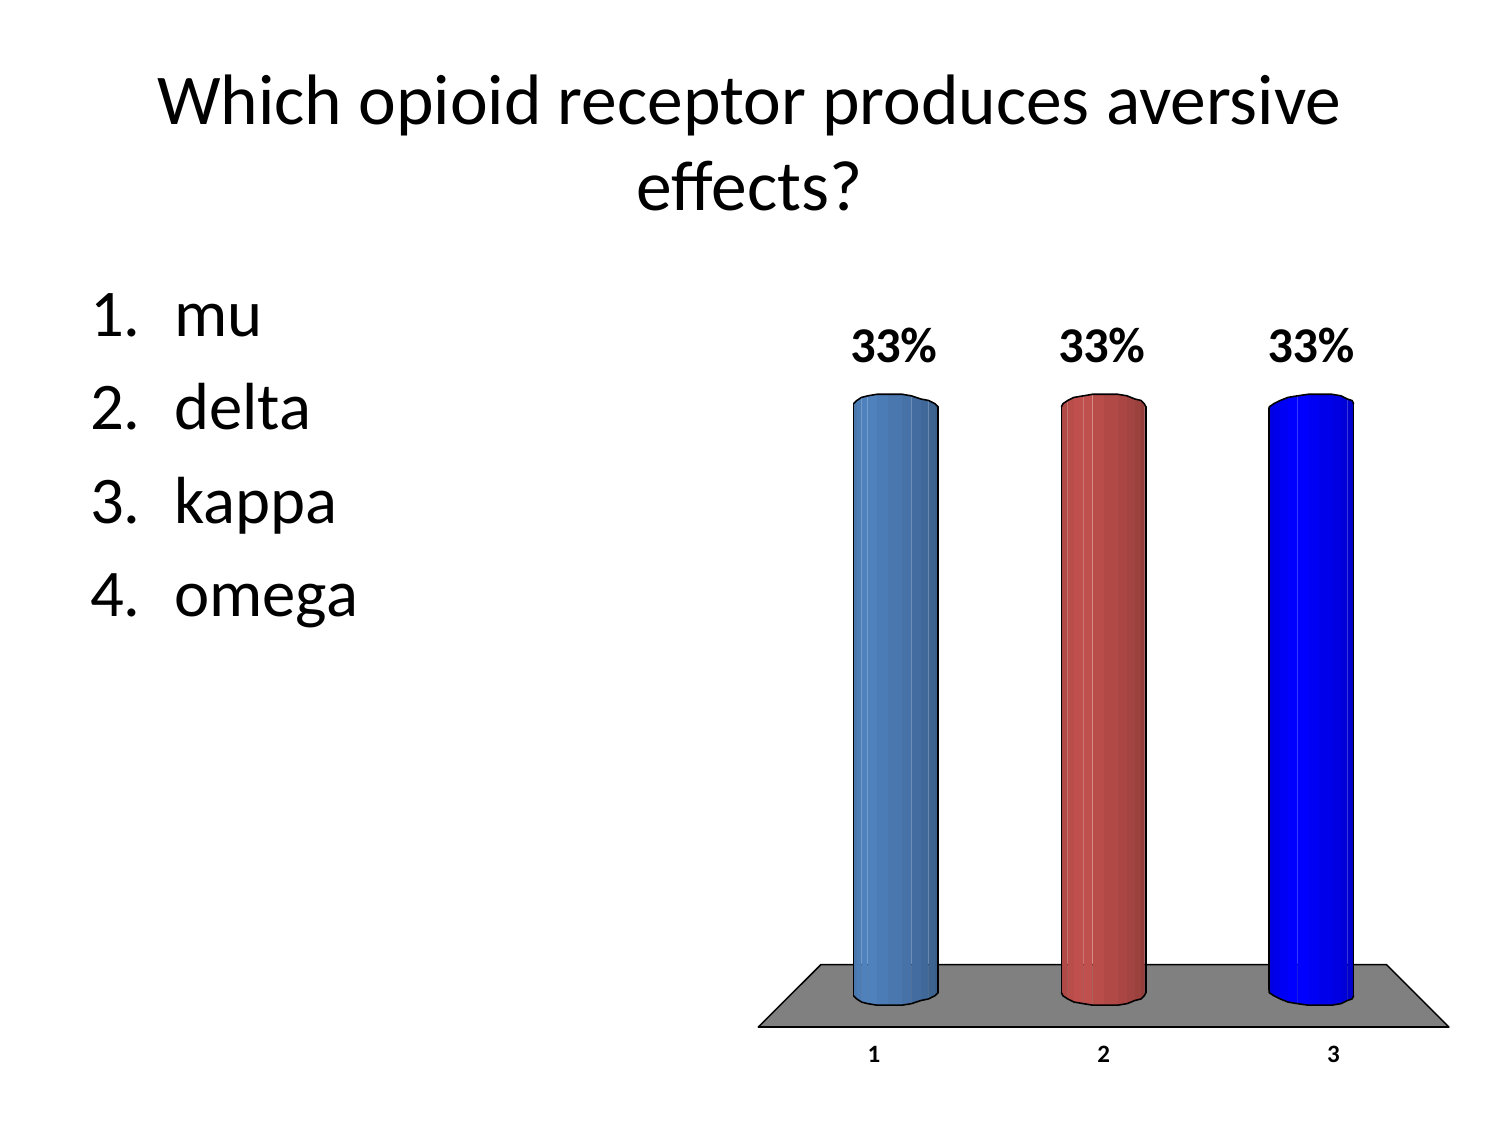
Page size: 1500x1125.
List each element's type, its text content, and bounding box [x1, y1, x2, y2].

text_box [739, 270, 1490, 1115]
list mu delta kappa omega [75, 262, 750, 1005]
title Which opioid receptor produces aversive effects? [75, 45, 1425, 233]
